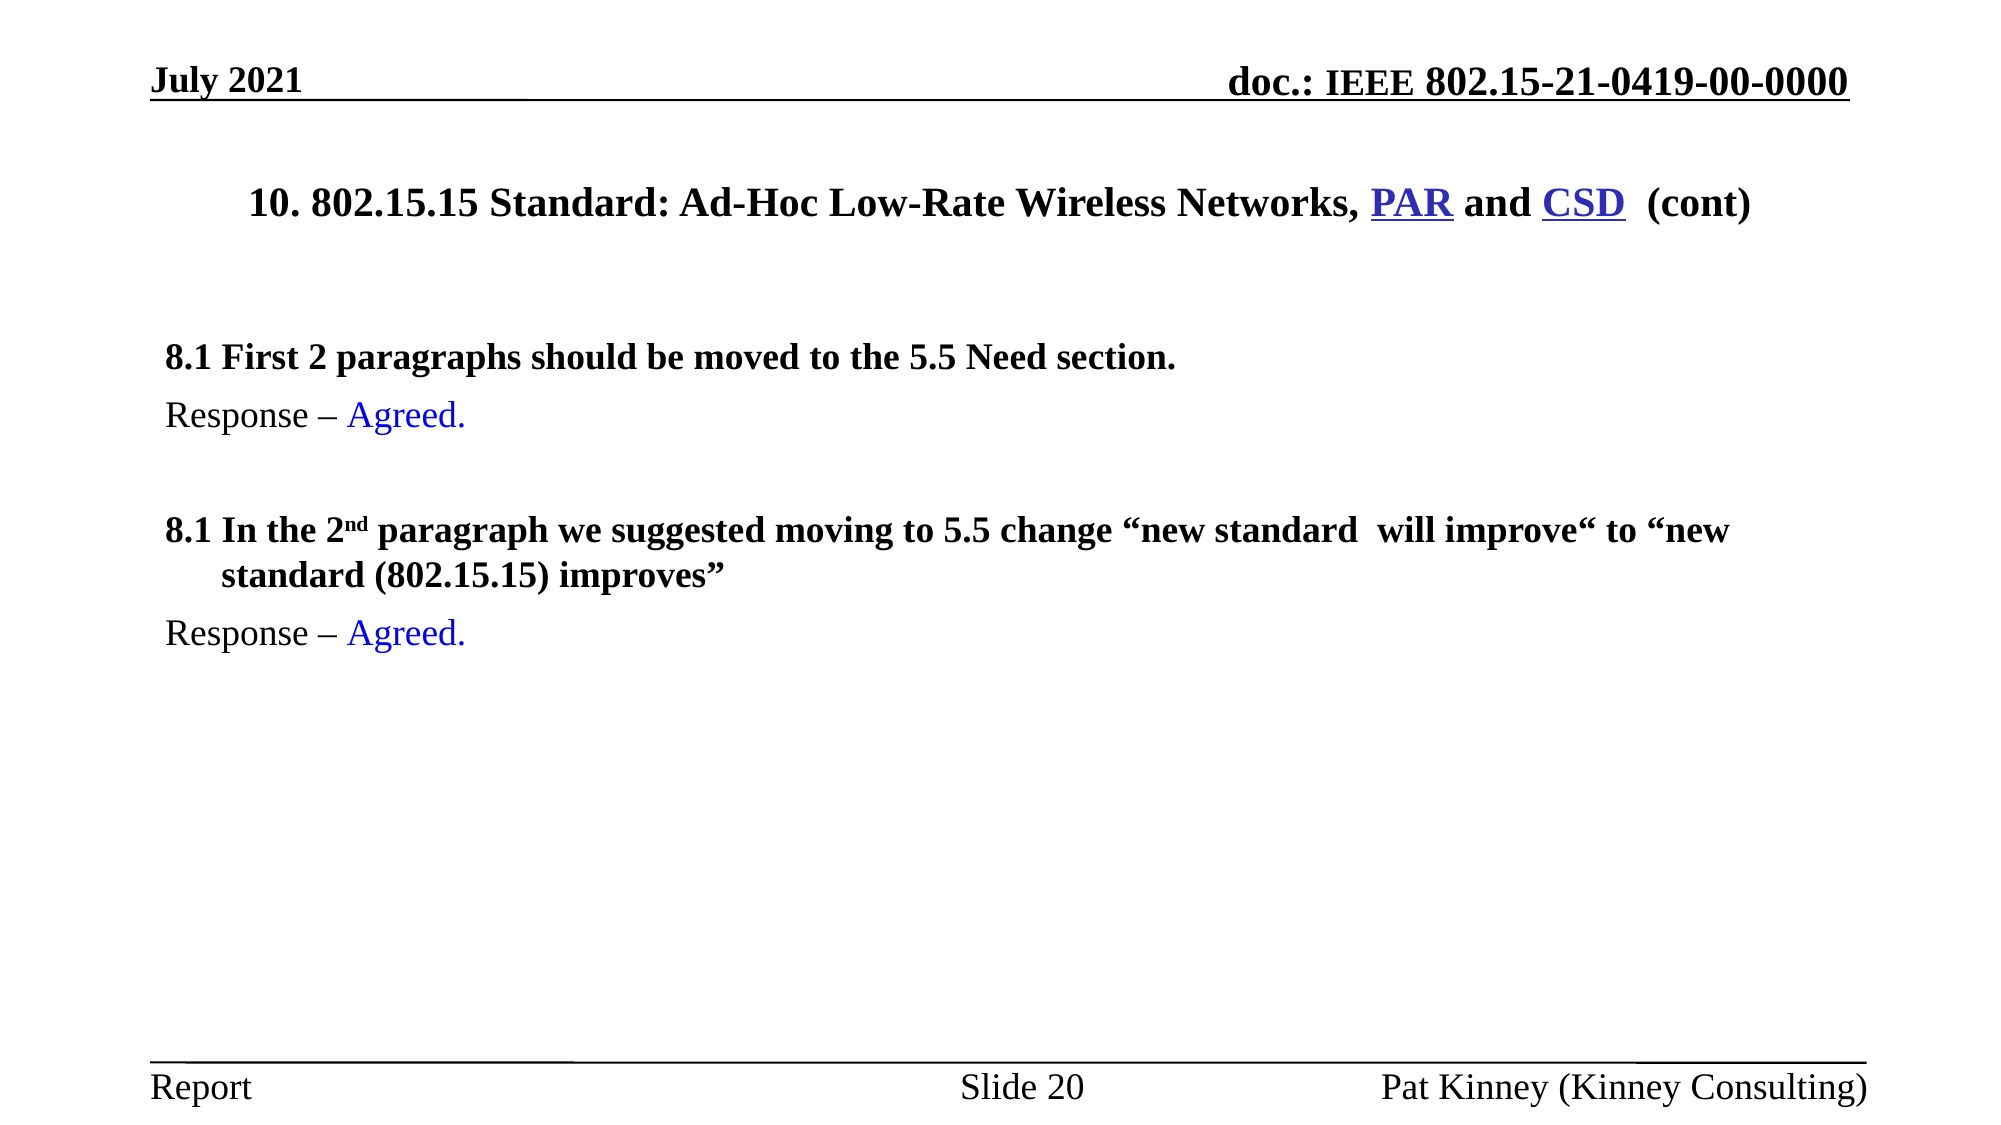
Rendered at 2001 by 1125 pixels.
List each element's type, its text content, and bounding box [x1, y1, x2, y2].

title 10. 802.15.15 Standard: Ad-Hoc Low-Rate Wireless Networks, PAR and CSD (cont) [149, 112, 1850, 288]
list 8.1 First 2 paragraphs should be moved to the 5.5 Need section. Response – Agreed. 8.1 In the 2nd paragraph we suggested moving to 5.5 change “new standard will improve“ to “new standard (802.15.15) improves” Response – Agreed. [149, 324, 1850, 1000]
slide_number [149, 49, 431, 100]
text_box Pat Kinney (Kinney Consulting) [1330, 1062, 1869, 1122]
slide_number Slide 20 [950, 1061, 1095, 1125]
